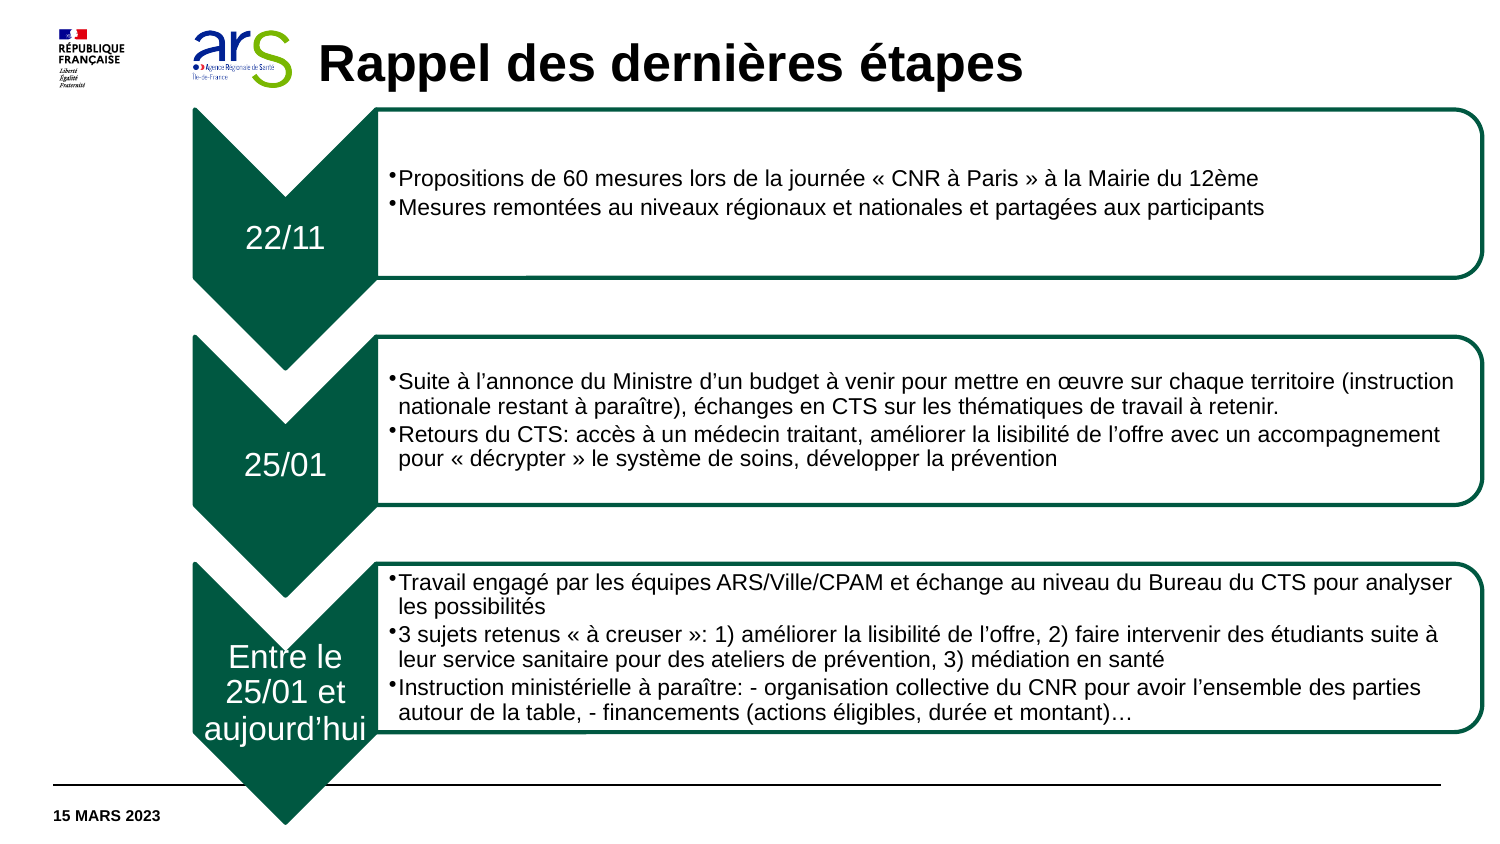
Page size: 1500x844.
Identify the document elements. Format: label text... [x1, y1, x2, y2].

picture [192, 30, 292, 88]
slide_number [53, 787, 252, 844]
title Rappel des dernières étapes [301, 20, 1500, 109]
picture [47, 17, 136, 107]
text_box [194, 108, 1483, 824]
